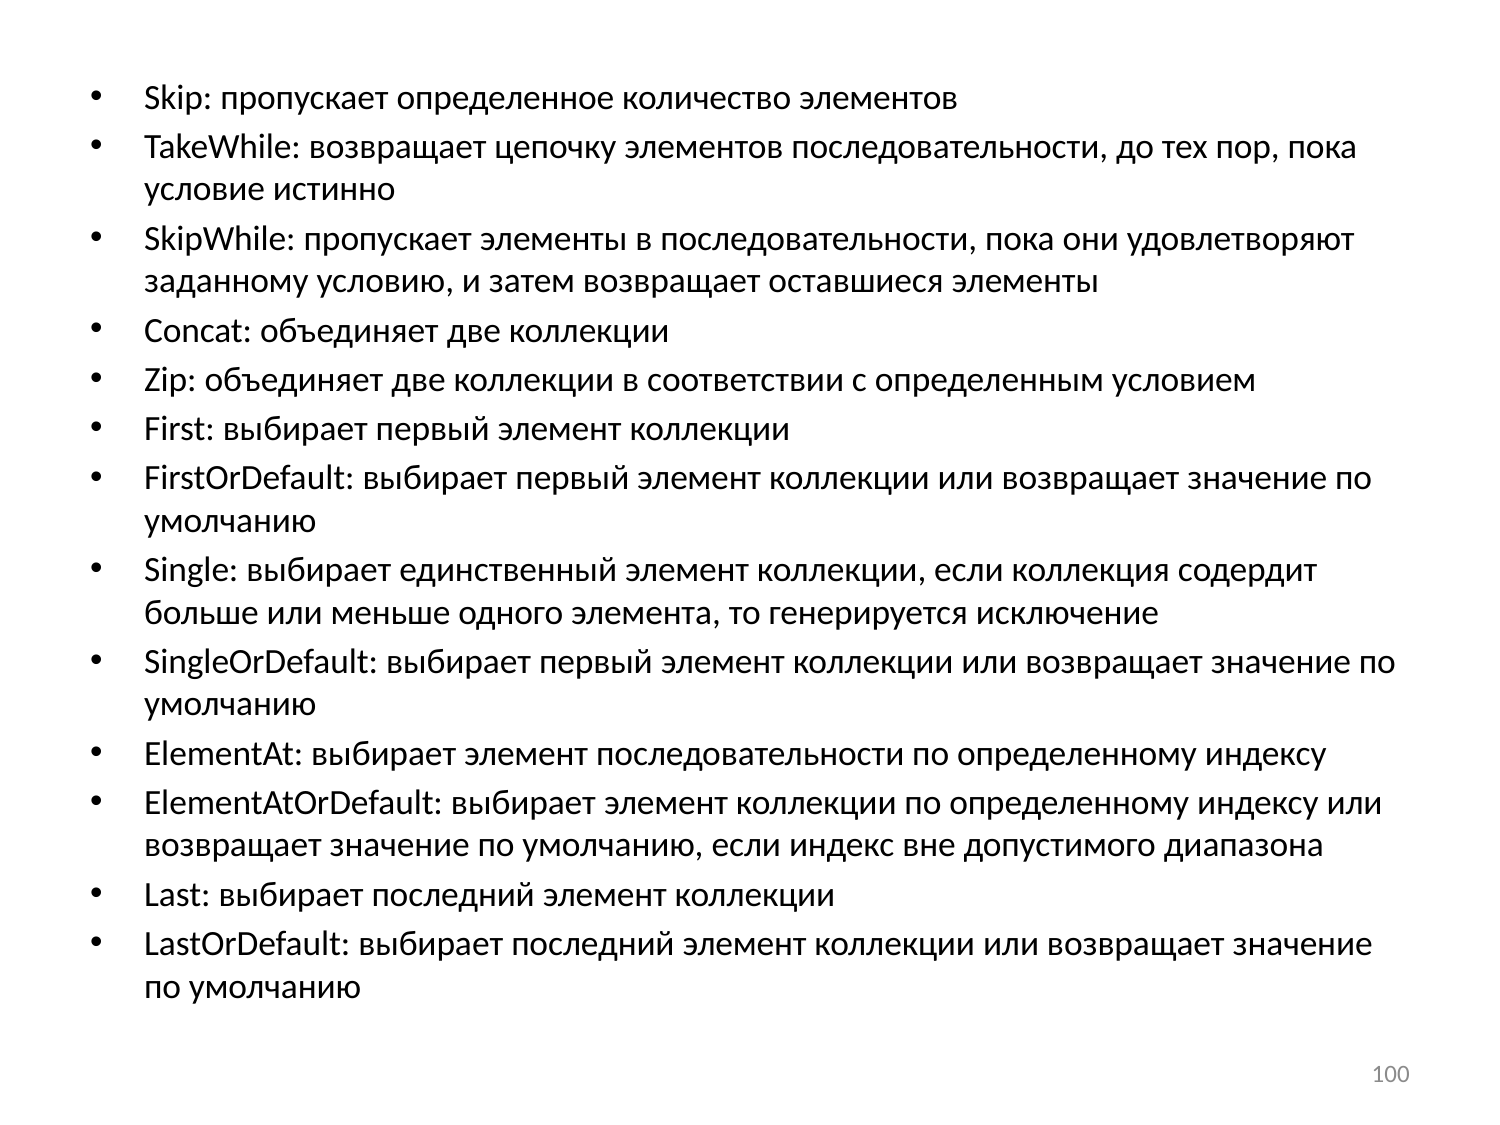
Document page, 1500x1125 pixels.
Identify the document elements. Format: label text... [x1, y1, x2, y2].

list Skip: пропускает определенное количество элементов TakeWhile: возвращает цепочку элементов последовательности, до тех пор, пока условие истинно SkipWhile: пропускает элементы в последовательности, пока они удовлетворяют заданному условию, и затем возвращает оставшиеся элементы Concat: объединяет две коллекции Zip: объединяет две коллекции в соответствии с определенным условием First: выбирает первый элемент коллекции FirstOrDefault: выбирает первый элемент коллекции или возвращает значение по умолчанию Single: выбирает единственный элемент коллекции, если коллекция содердит больше или меньше одного элемента, то генерируется исключение SingleOrDefault: выбирает первый элемент коллекции или возвращает значение по умолчанию ElementAt: выбирает элемент последовательности по определенному индексу ElementAtOrDefault: выбирает элемент коллекции по определенному индексу или возвращает значение по умолчанию, если индекс вне допустимого диапазона Last: выбирает последний элемент коллекции LastOrDefault: выбирает последний элемент коллекции или возвращает значение по умолчанию [75, 66, 1425, 1047]
slide_number 100 [1074, 1042, 1425, 1103]
